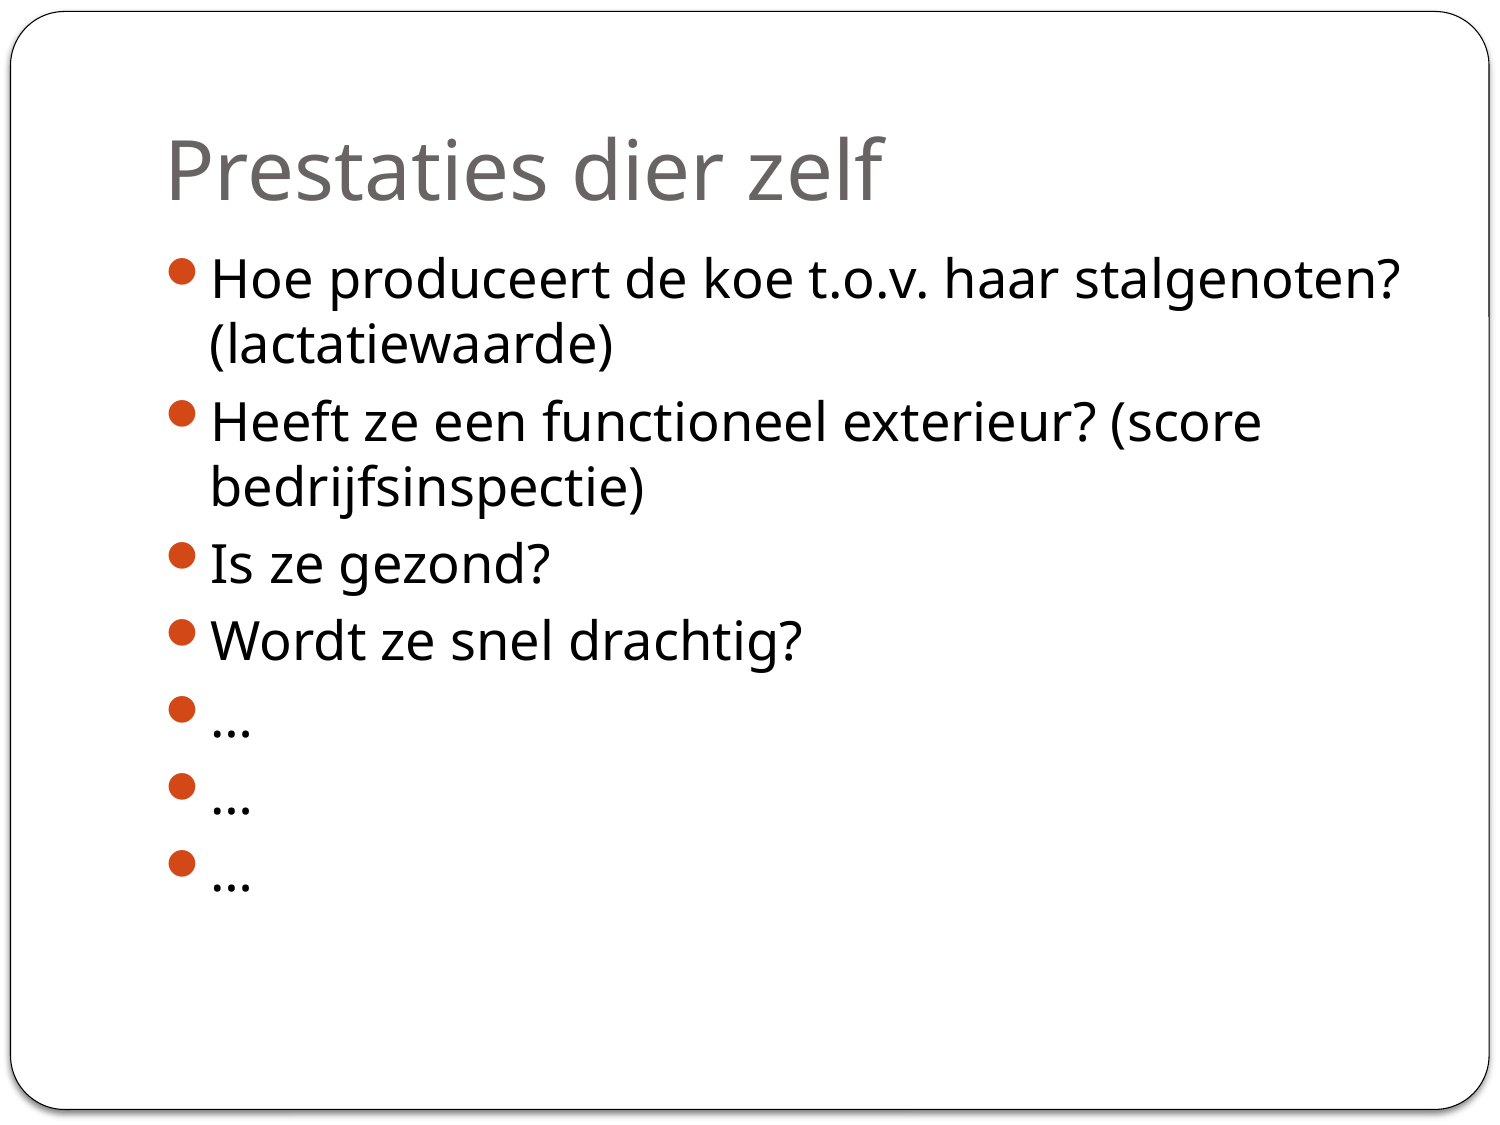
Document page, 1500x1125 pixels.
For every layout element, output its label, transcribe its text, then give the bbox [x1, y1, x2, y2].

title Prestaties dier zelf [150, 45, 1425, 233]
list Hoe produceert de koe t.o.v. haar stalgenoten? (lactatiewaarde) Heeft ze een functioneel exterieur? (score bedrijfsinspectie) Is ze gezond? Wordt ze snel drachtig? … … … [150, 237, 1425, 988]
